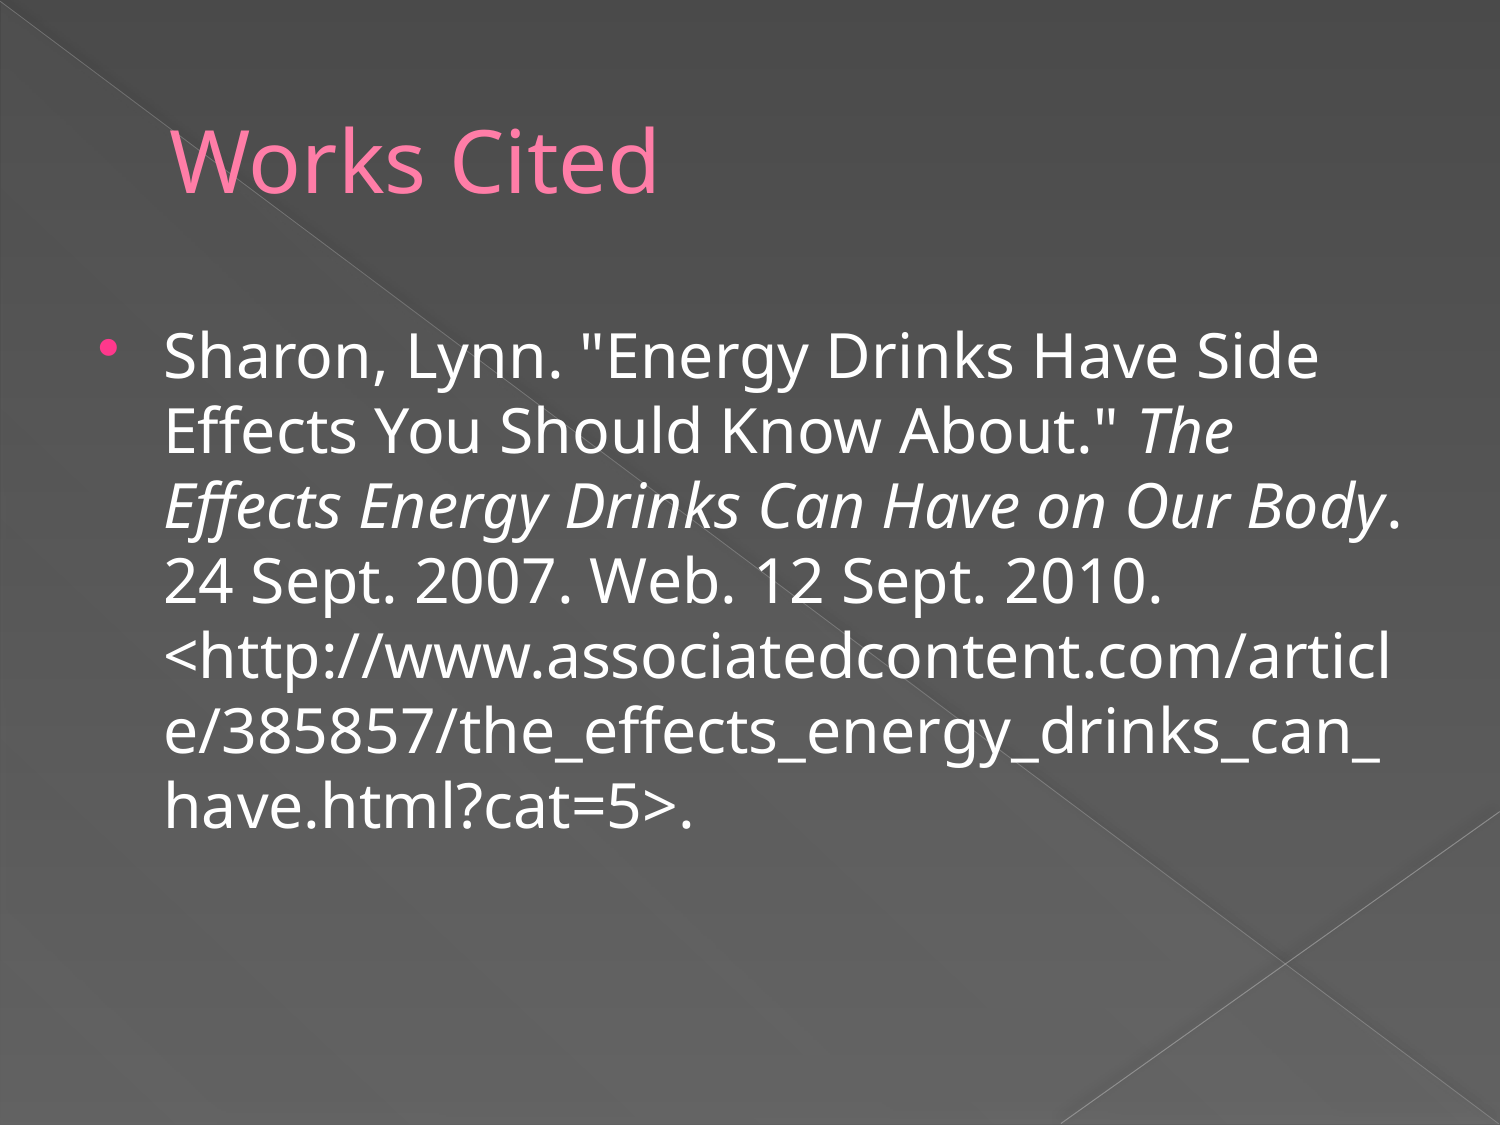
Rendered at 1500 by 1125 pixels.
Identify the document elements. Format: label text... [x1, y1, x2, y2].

title Works Cited [75, 43, 1425, 274]
list Sharon, Lynn. "Energy Drinks Have Side Effects You Should Know About." The Effects Energy Drinks Can Have on Our Body. 24 Sept. 2007. Web. 12 Sept. 2010. <http://www.associatedcontent.com/article/385857/the_effects_energy_drinks_can_have.html?cat=5>. [75, 308, 1425, 1059]
